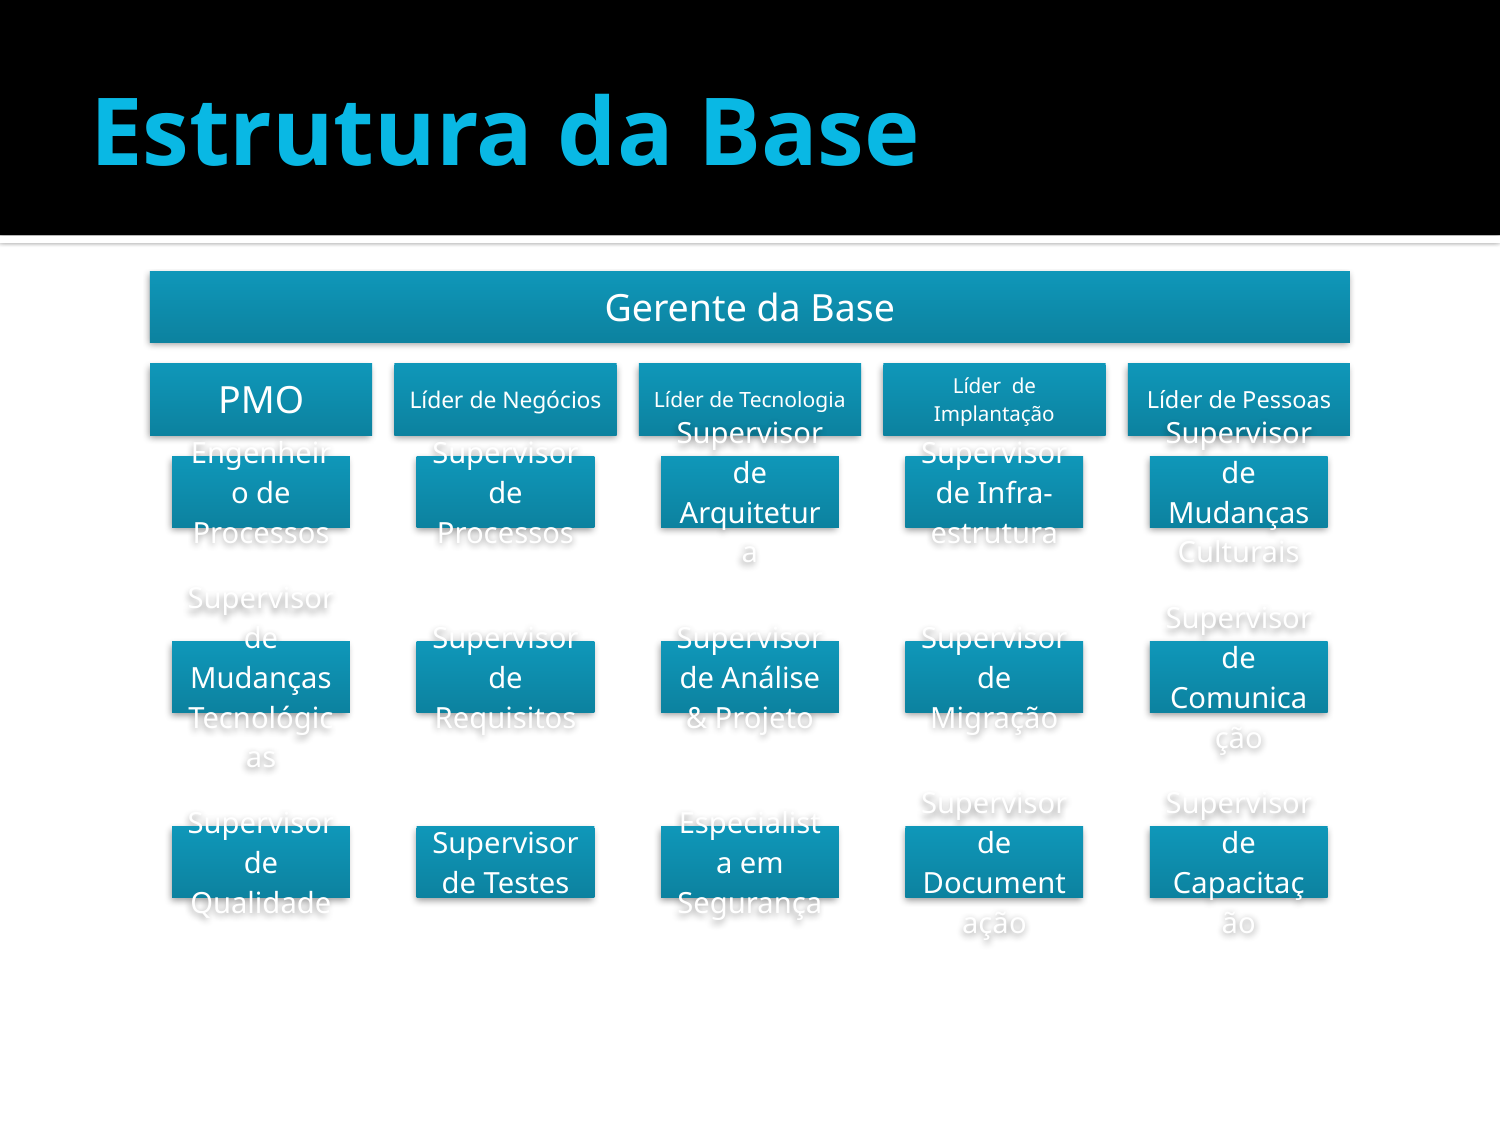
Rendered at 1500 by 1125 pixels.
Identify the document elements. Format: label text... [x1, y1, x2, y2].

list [0, 271, 1500, 1083]
title Estrutura da Base [75, 25, 1425, 231]
